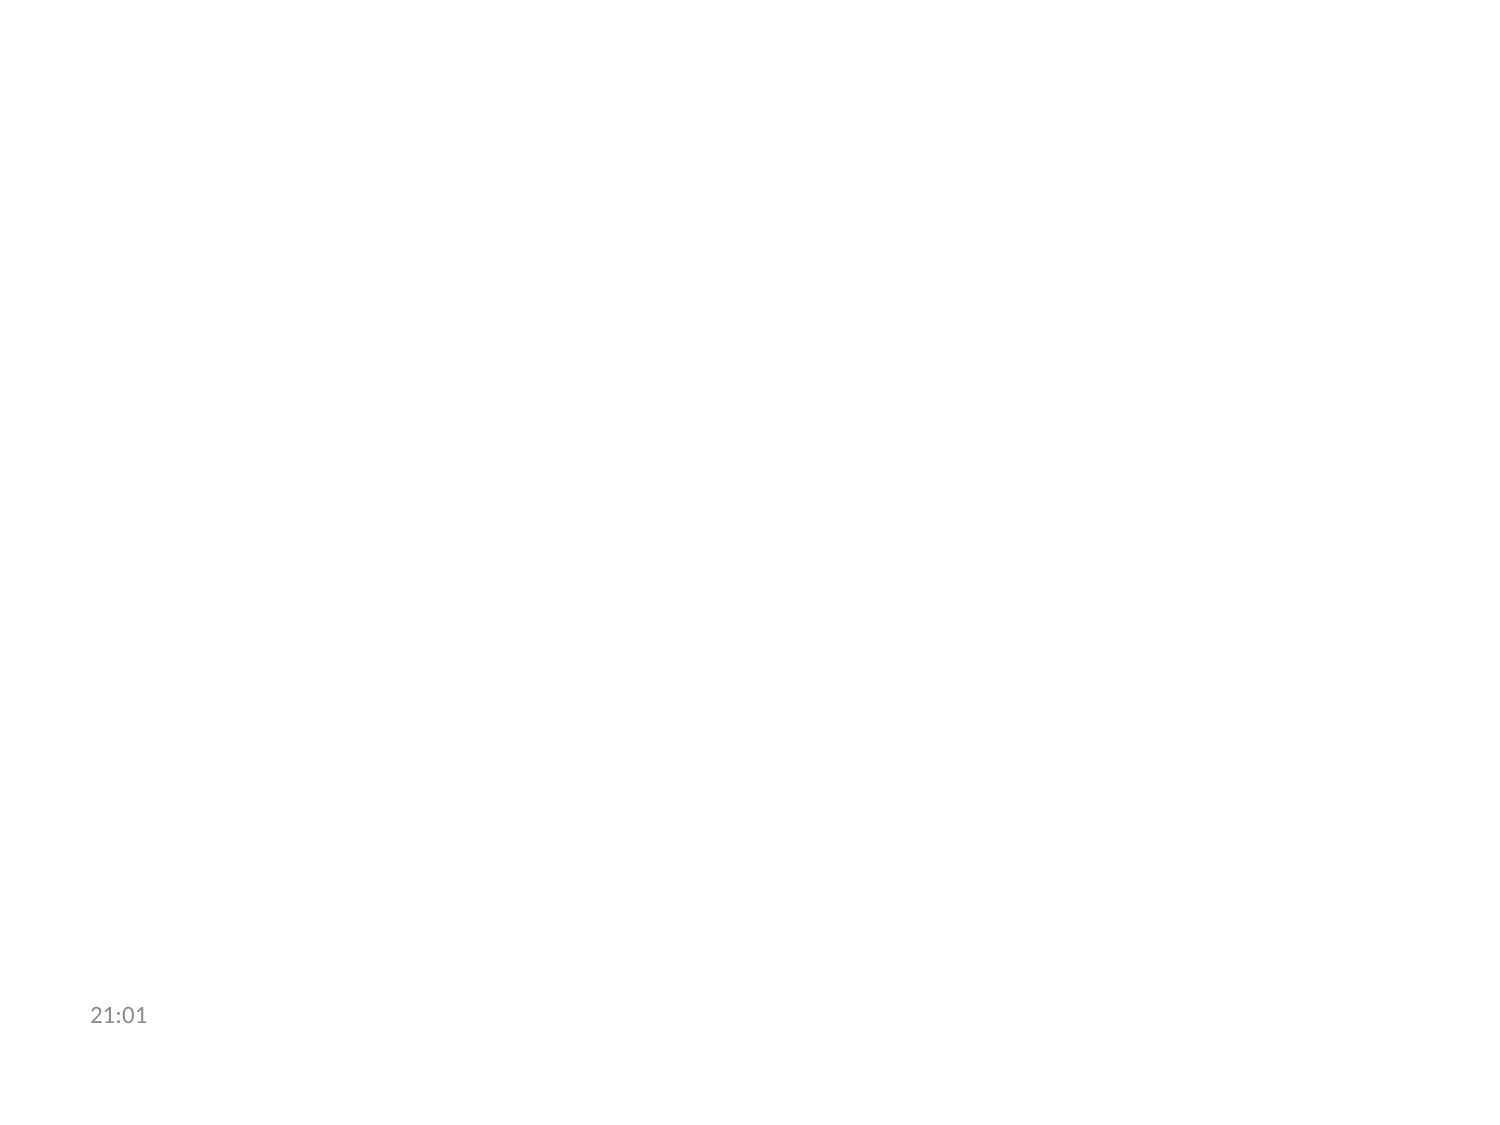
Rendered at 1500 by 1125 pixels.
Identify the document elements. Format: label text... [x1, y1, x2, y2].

text_box 15:35 [75, 983, 425, 1044]
